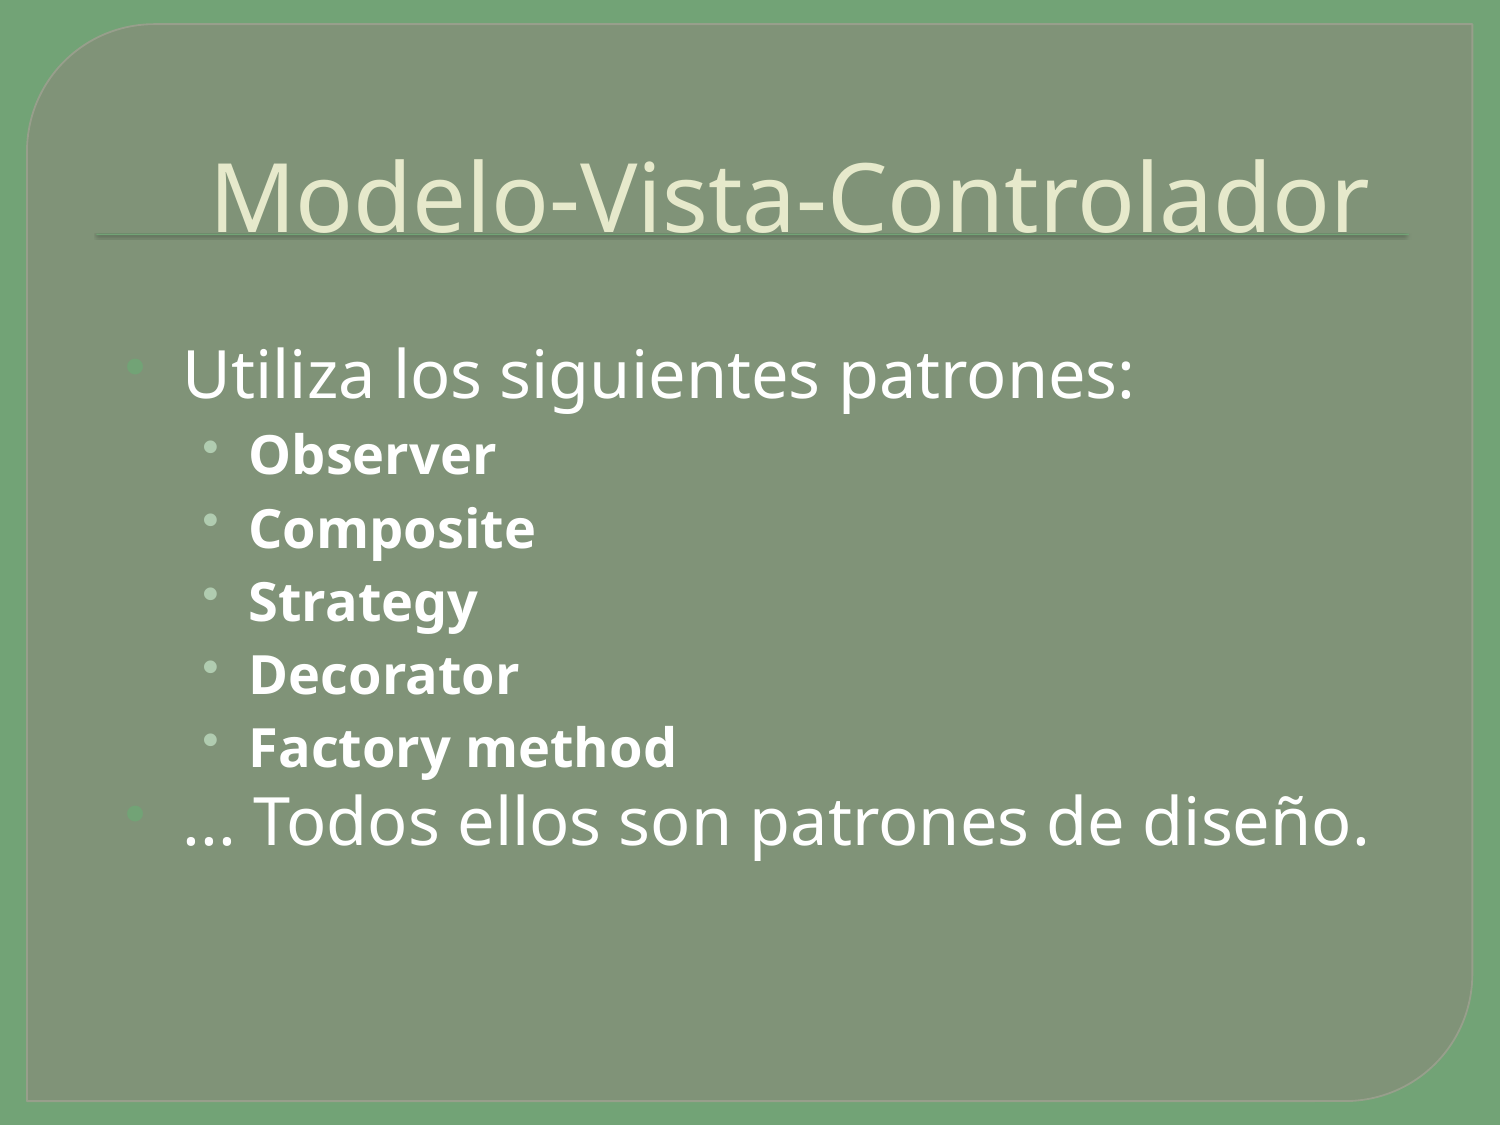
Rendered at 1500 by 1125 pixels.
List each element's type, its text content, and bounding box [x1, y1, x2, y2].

title Modelo-Vista-Controlador [110, 71, 1386, 259]
list Utiliza los siguientes patrones: Observer Composite Strategy Decorator Factory method ... Todos ellos son patrones de diseño. [112, 324, 1463, 1000]
